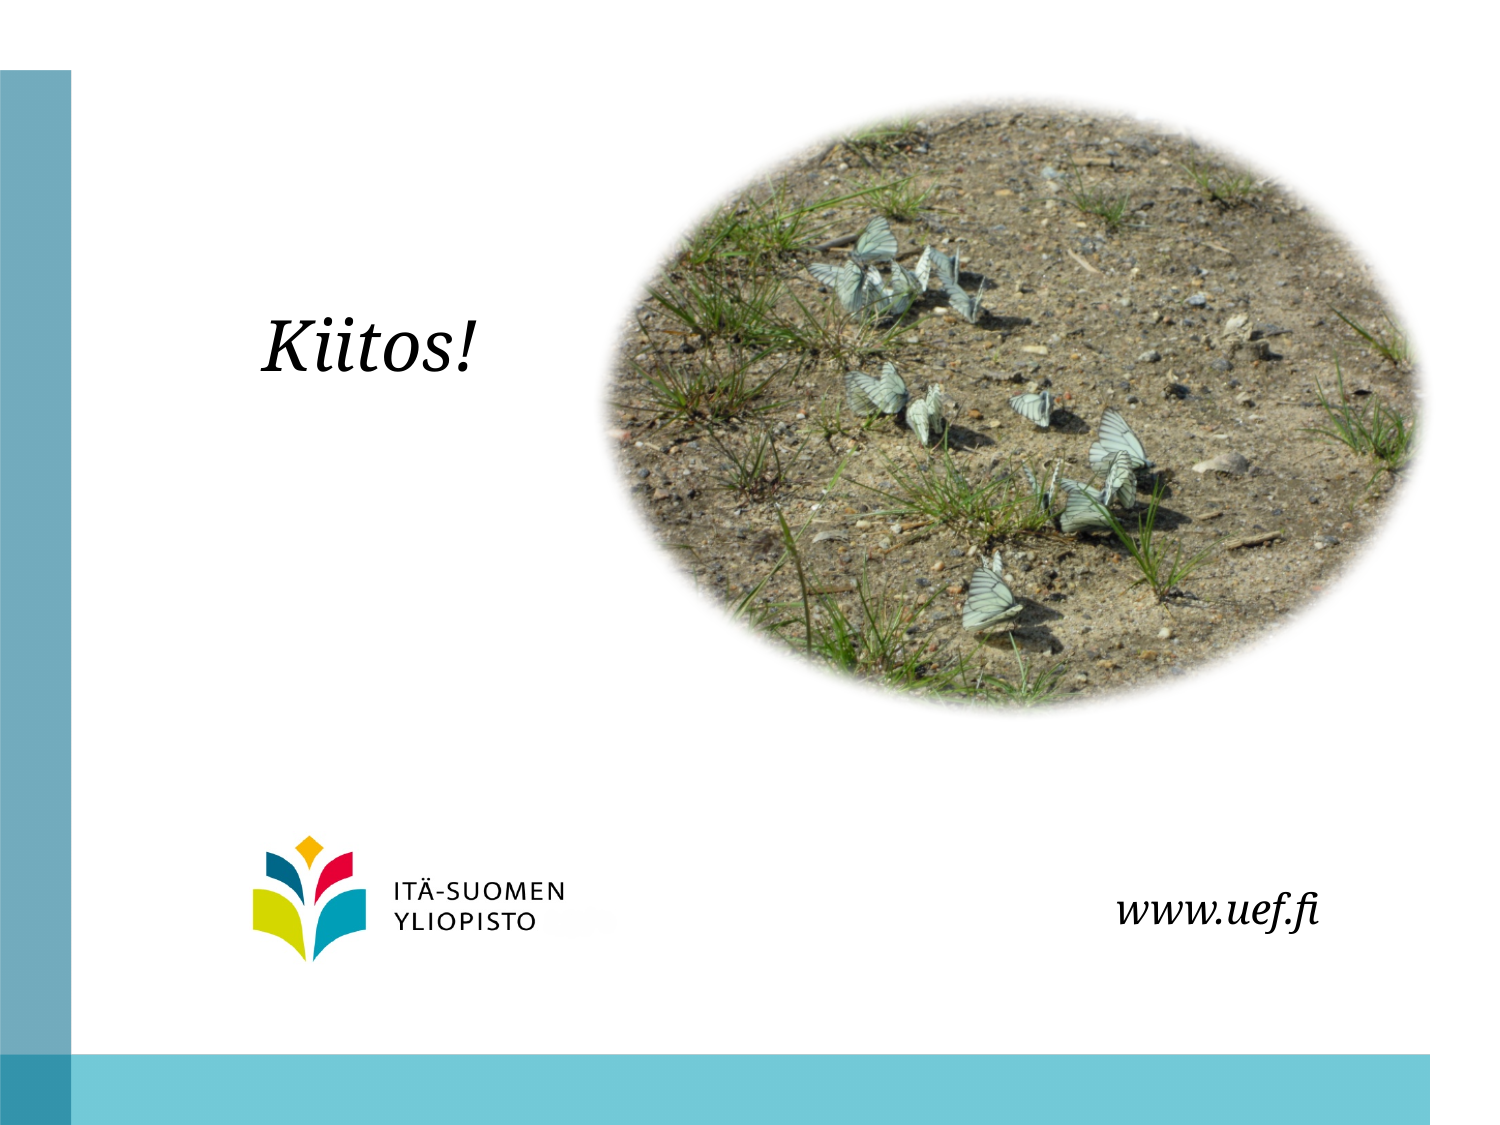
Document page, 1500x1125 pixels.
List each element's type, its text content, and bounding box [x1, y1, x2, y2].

picture [0, 70, 1436, 1125]
title Kiitos! [247, 290, 587, 605]
subtitle www.uef.fi [749, 857, 1335, 941]
